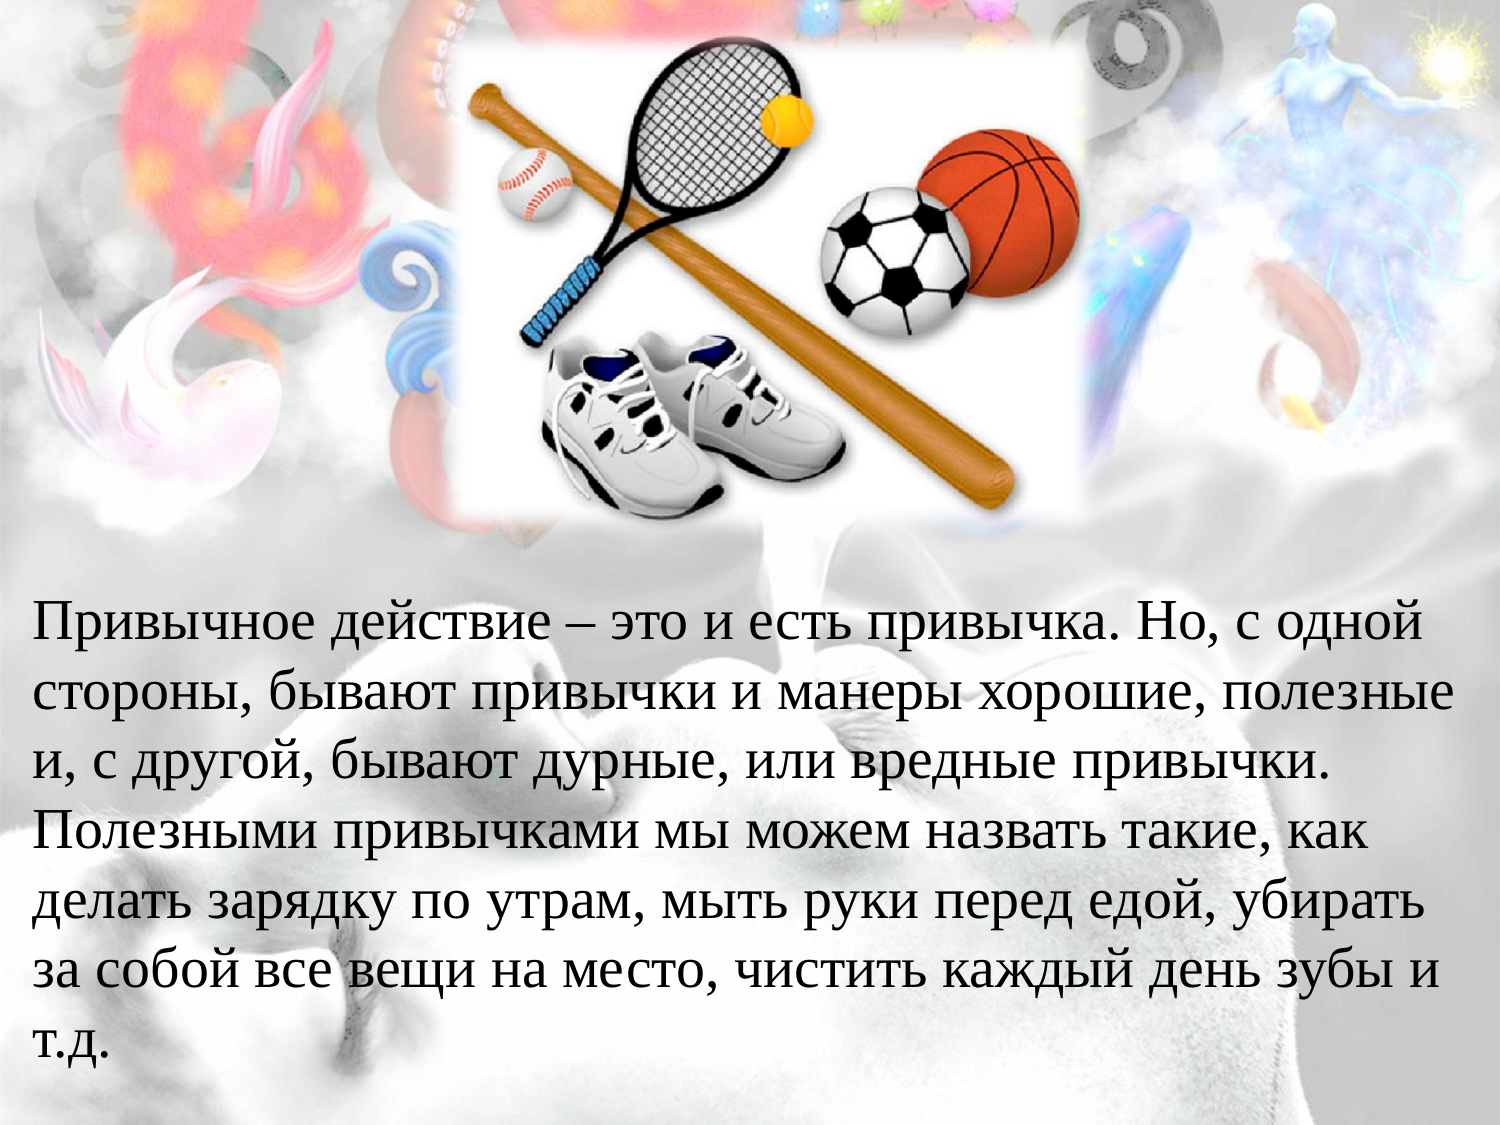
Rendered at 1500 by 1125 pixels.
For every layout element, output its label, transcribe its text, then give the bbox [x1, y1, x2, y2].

list Привычное действие – это и есть привычка. Но, с одной стороны, бывают привычки и манеры хорошие, полезные и, с другой, бывают дурные, или вредные привычки. Полезными привычками мы можем назвать такие, как делать зарядку по утрам, мыть руки перед едой, убирать за собой все вещи на место, чистить каждый день зубы и т.д. [17, 573, 1495, 1125]
picture [0, 0, 1500, 1125]
